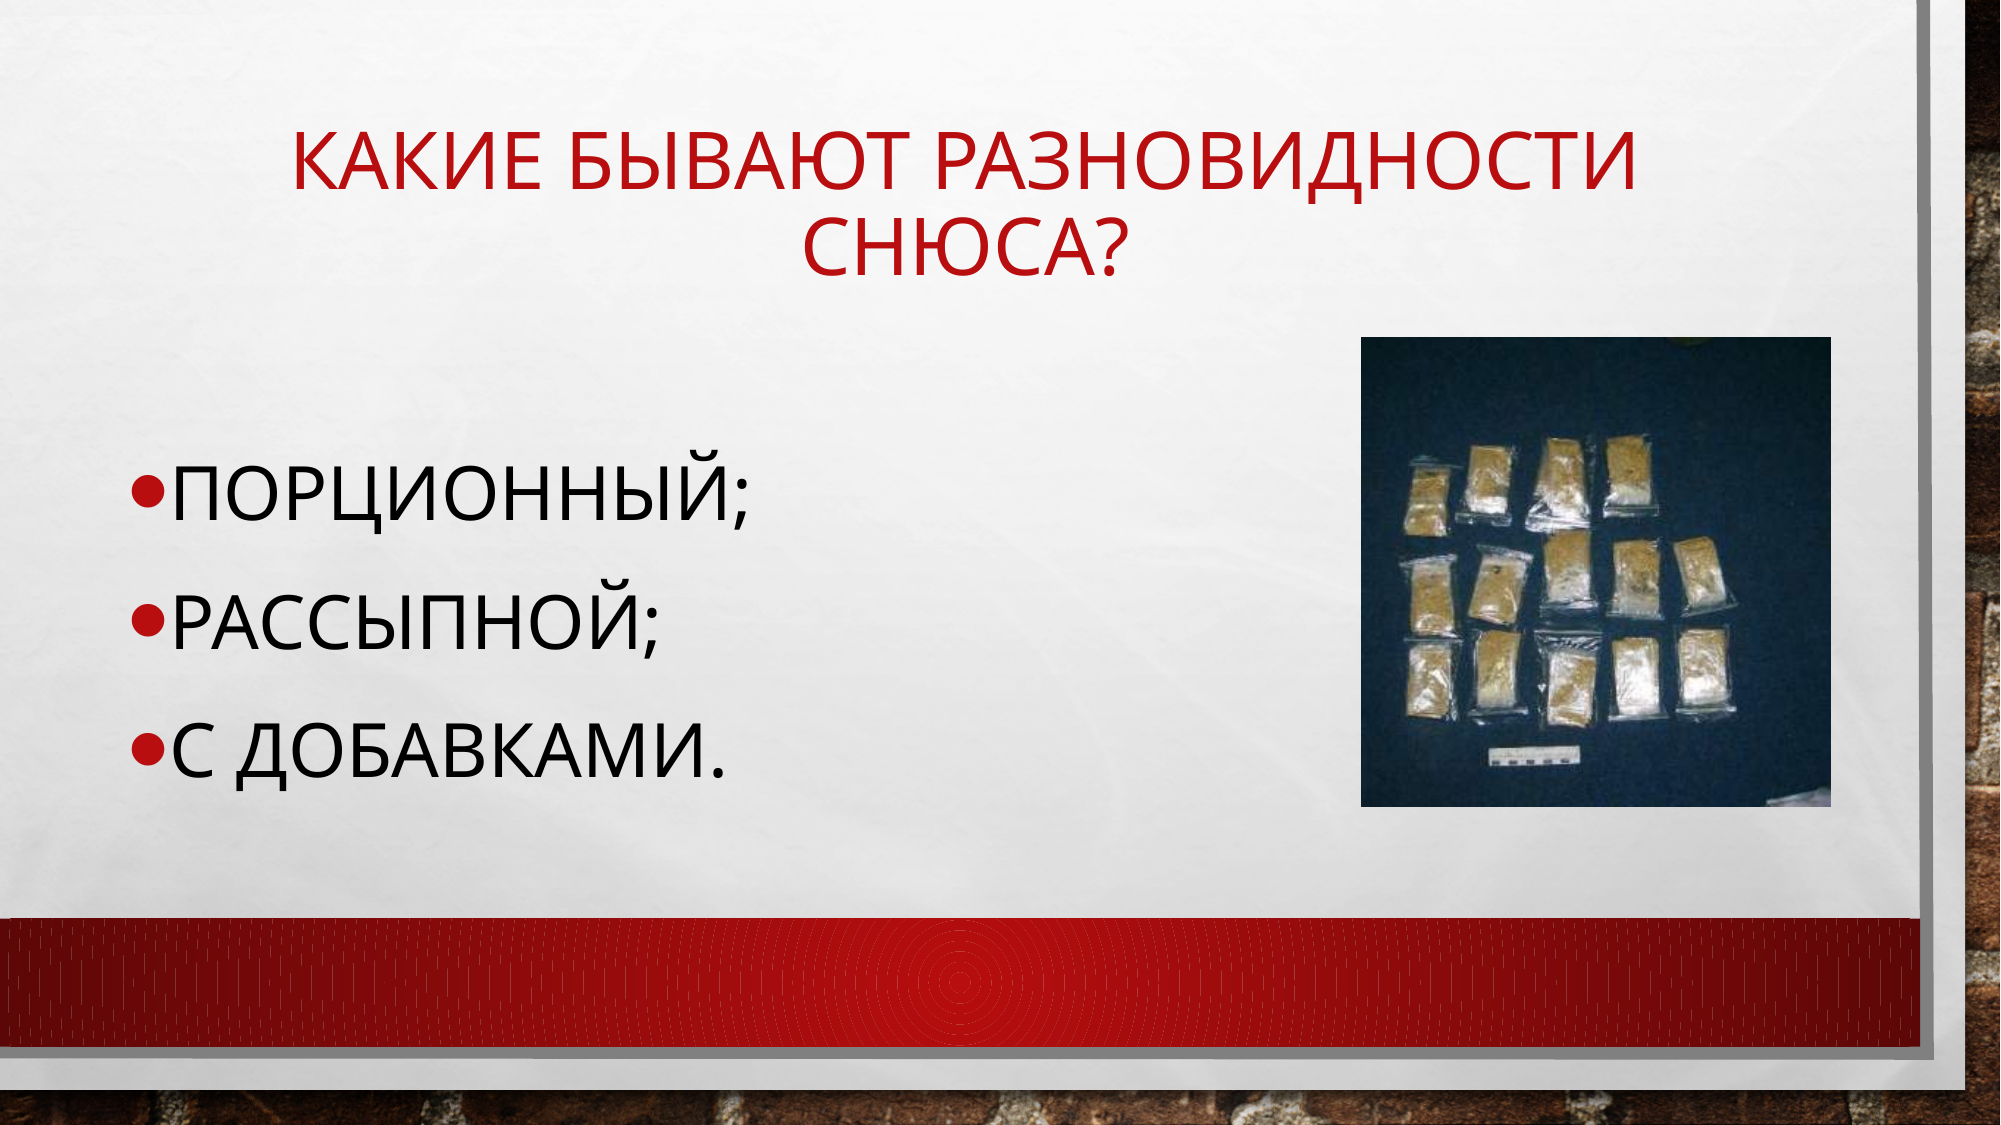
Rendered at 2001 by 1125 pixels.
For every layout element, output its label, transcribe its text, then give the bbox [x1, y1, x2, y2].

title КАКИЕ БЫВАЮТ РАЗНОВИДНОСТИ СНЮСА? [112, 112, 1818, 302]
list ПОРЦИОННЫЙ; РАССЫПНОЙ; С ДОБАВКАМИ. [112, 338, 1818, 882]
picture [1361, 337, 1831, 807]
picture [0, 0, 2000, 1125]
